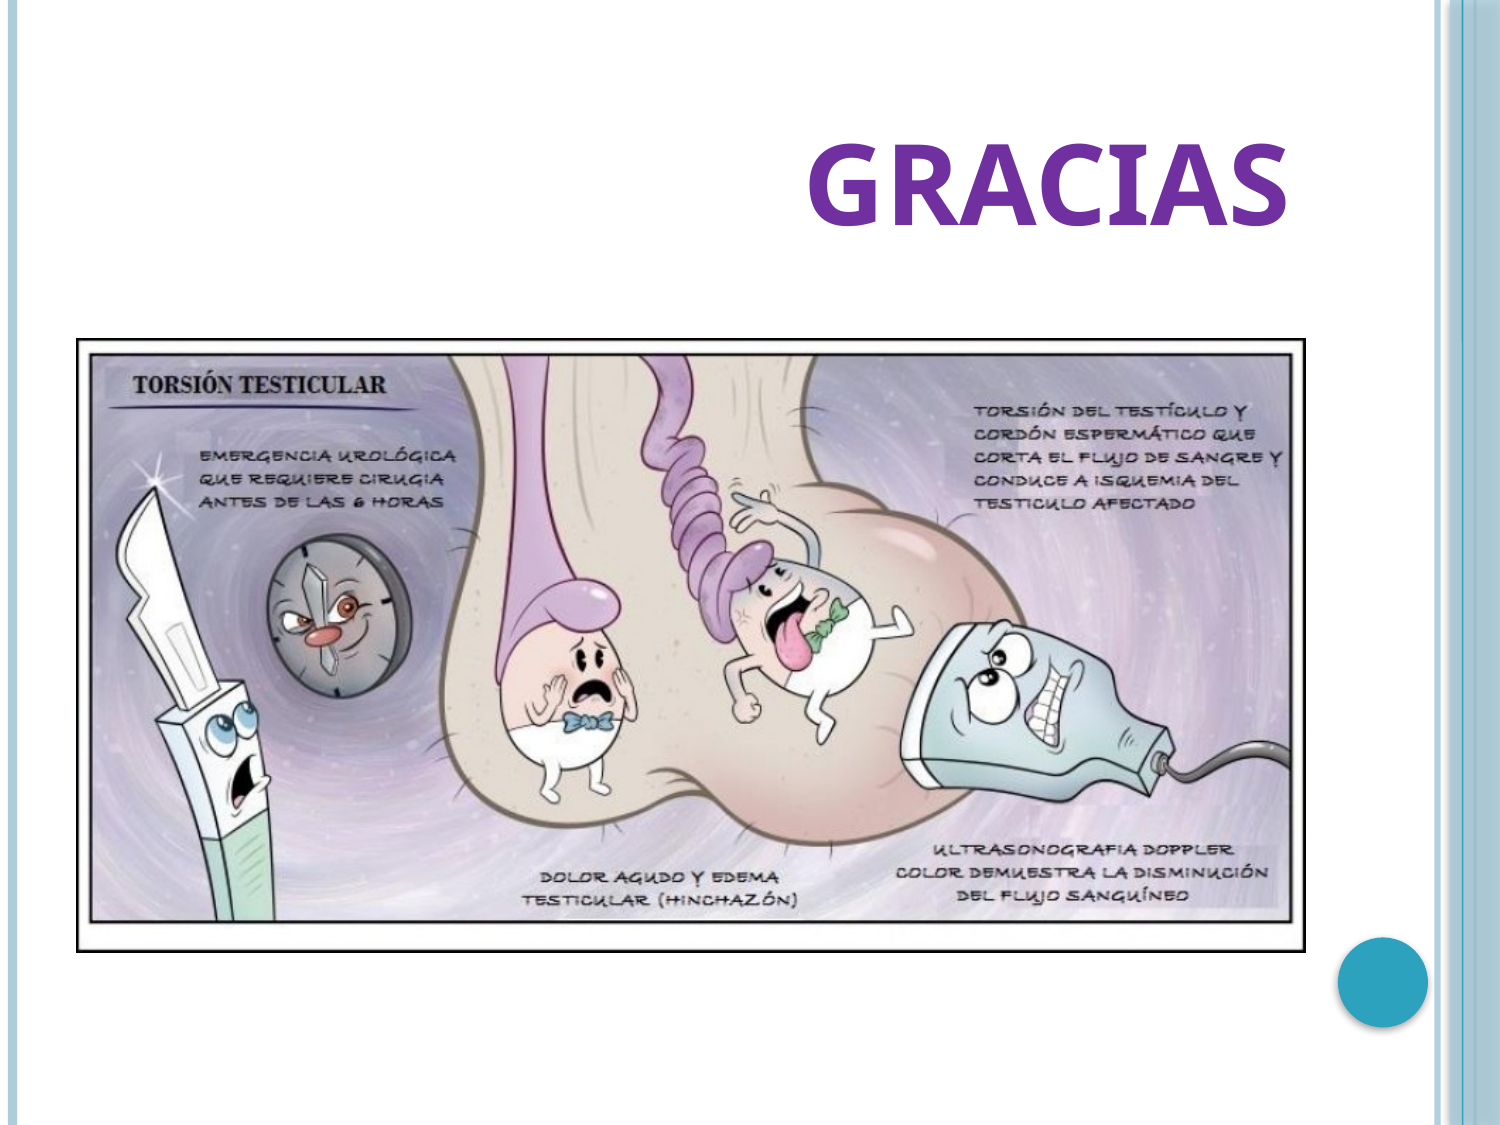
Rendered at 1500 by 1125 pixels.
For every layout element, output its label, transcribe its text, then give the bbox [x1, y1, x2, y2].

picture [76, 337, 1306, 953]
title Gracias [750, 45, 1306, 256]
